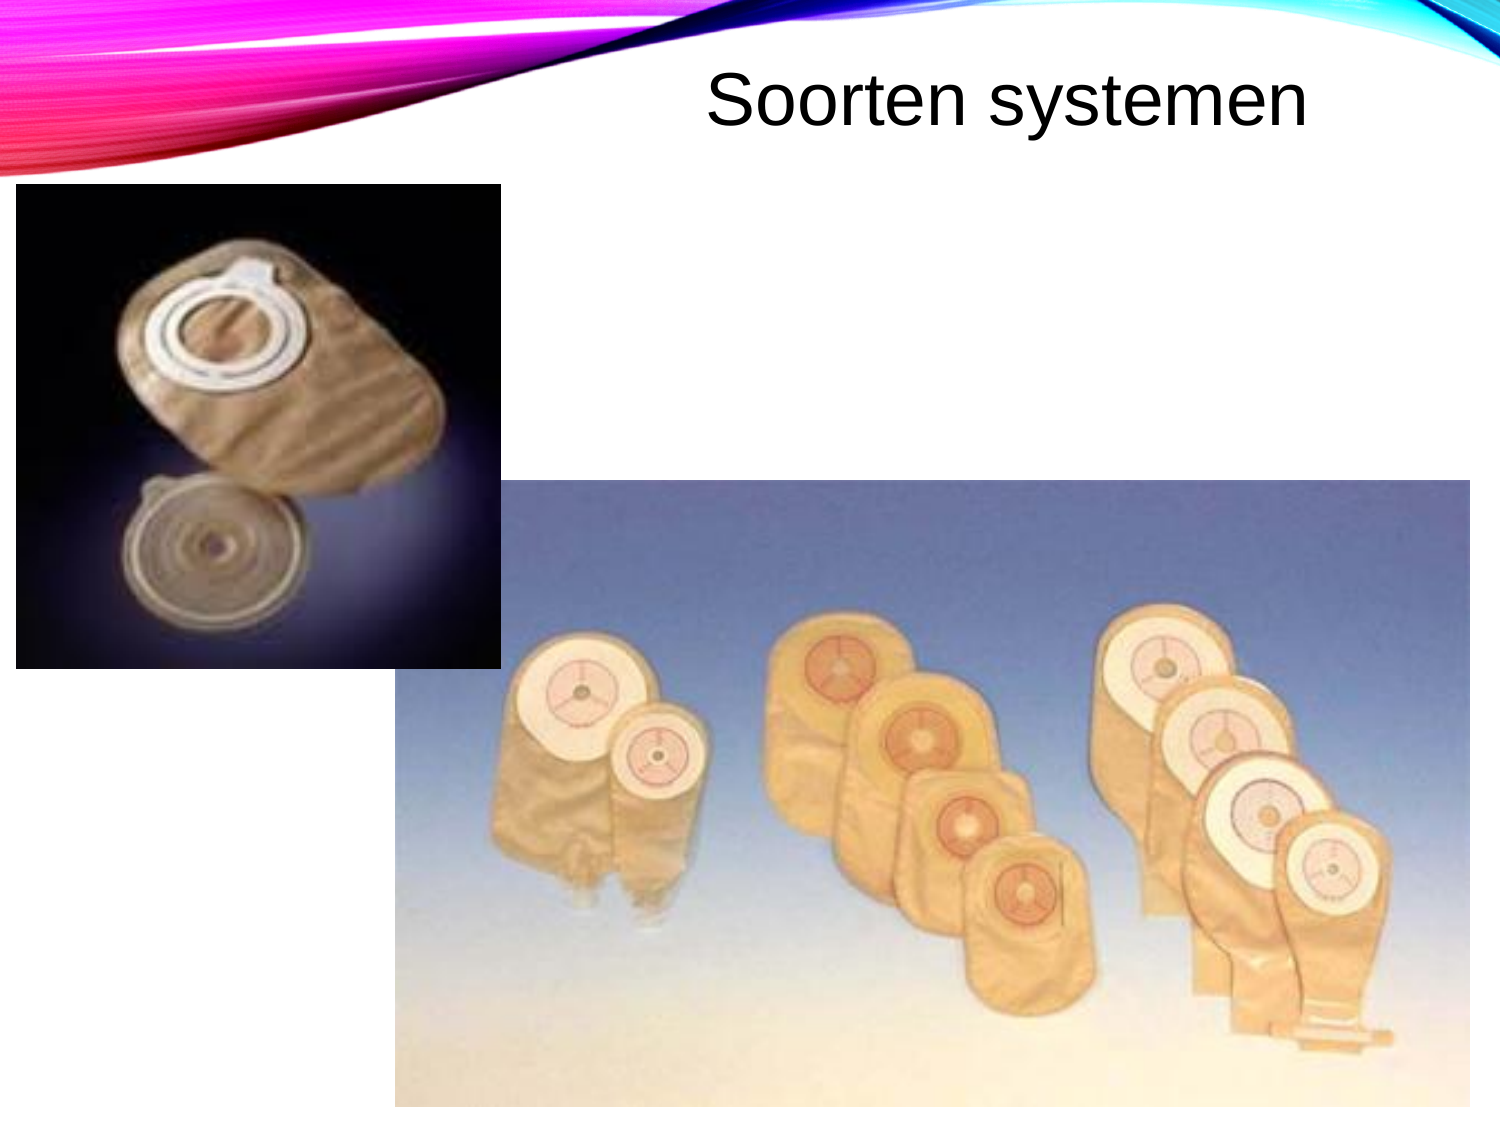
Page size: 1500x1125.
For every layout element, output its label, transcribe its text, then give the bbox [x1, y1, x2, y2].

picture [15, 184, 1470, 1108]
text_box Soorten systemen [690, 42, 1500, 148]
picture [0, 0, 1500, 178]
